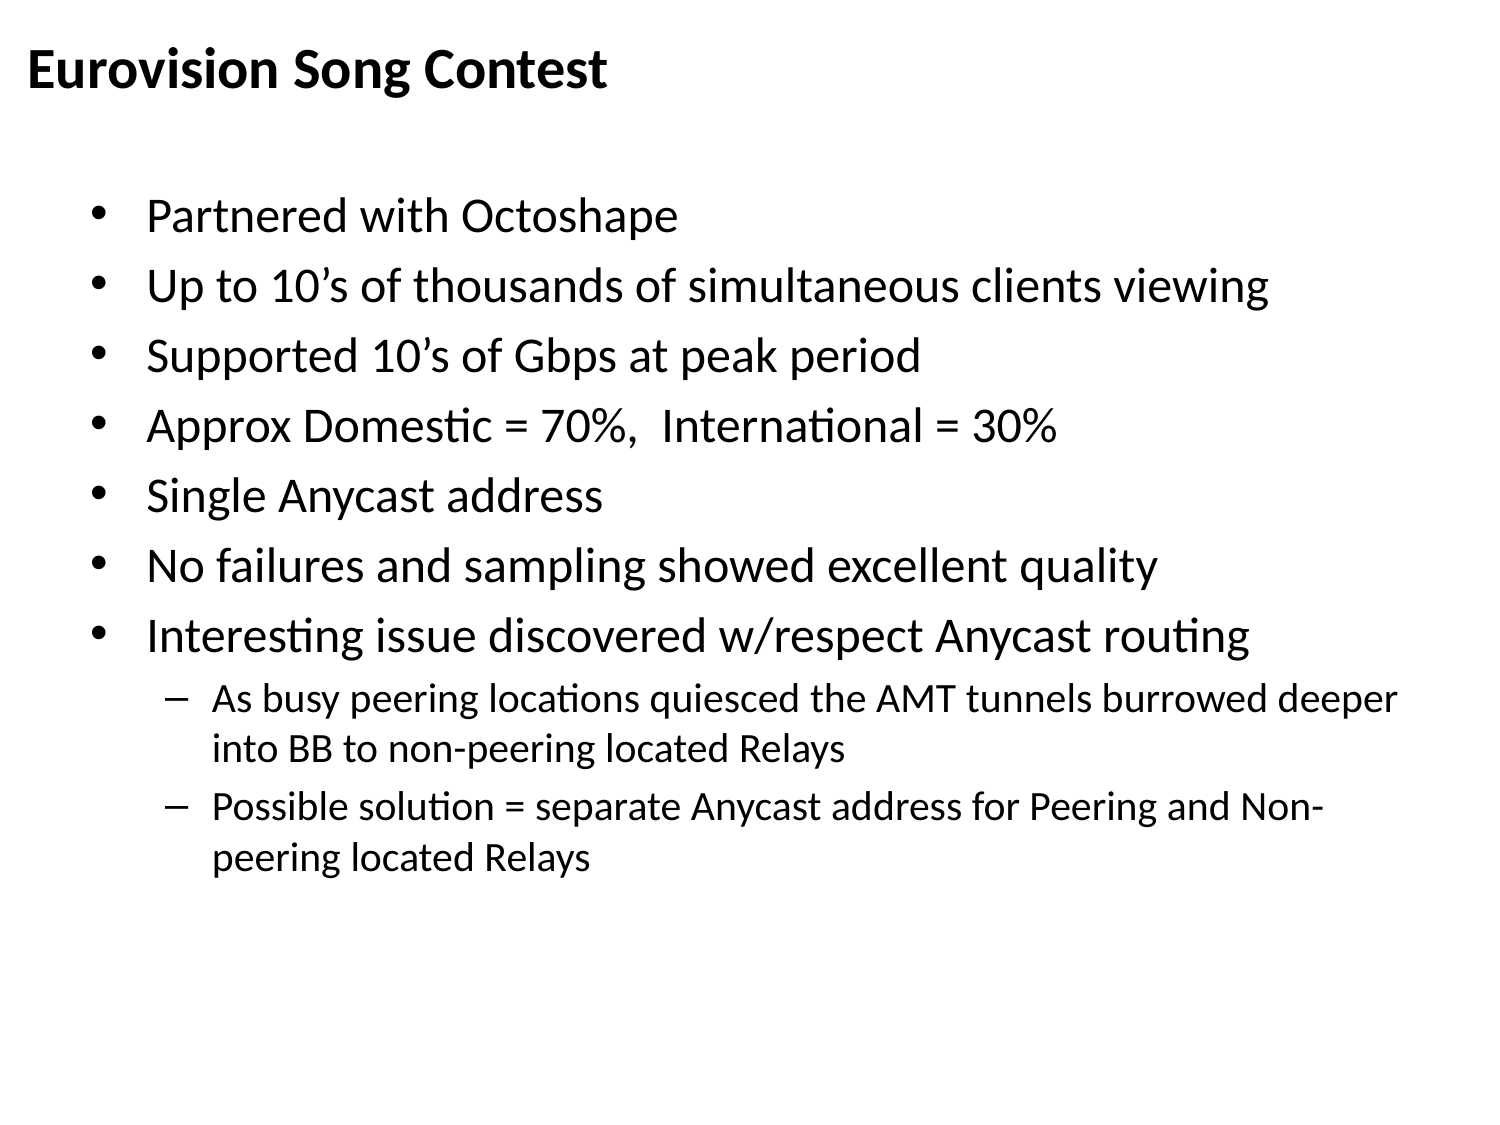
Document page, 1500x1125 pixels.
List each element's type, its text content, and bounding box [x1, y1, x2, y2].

title Eurovision Song Contest [12, 0, 1363, 130]
list Partnered with Octoshape Up to 10’s of thousands of simultaneous clients viewing Supported 10’s of Gbps at peak period Approx Domestic = 70%, International = 30% Single Anycast address No failures and sampling showed excellent quality Interesting issue discovered w/respect Anycast routing As busy peering locations quiesced the AMT tunnels burrowed deeper into BB to non-peering located Relays Possible solution = separate Anycast address for Peering and Non-peering located Relays [75, 174, 1425, 918]
